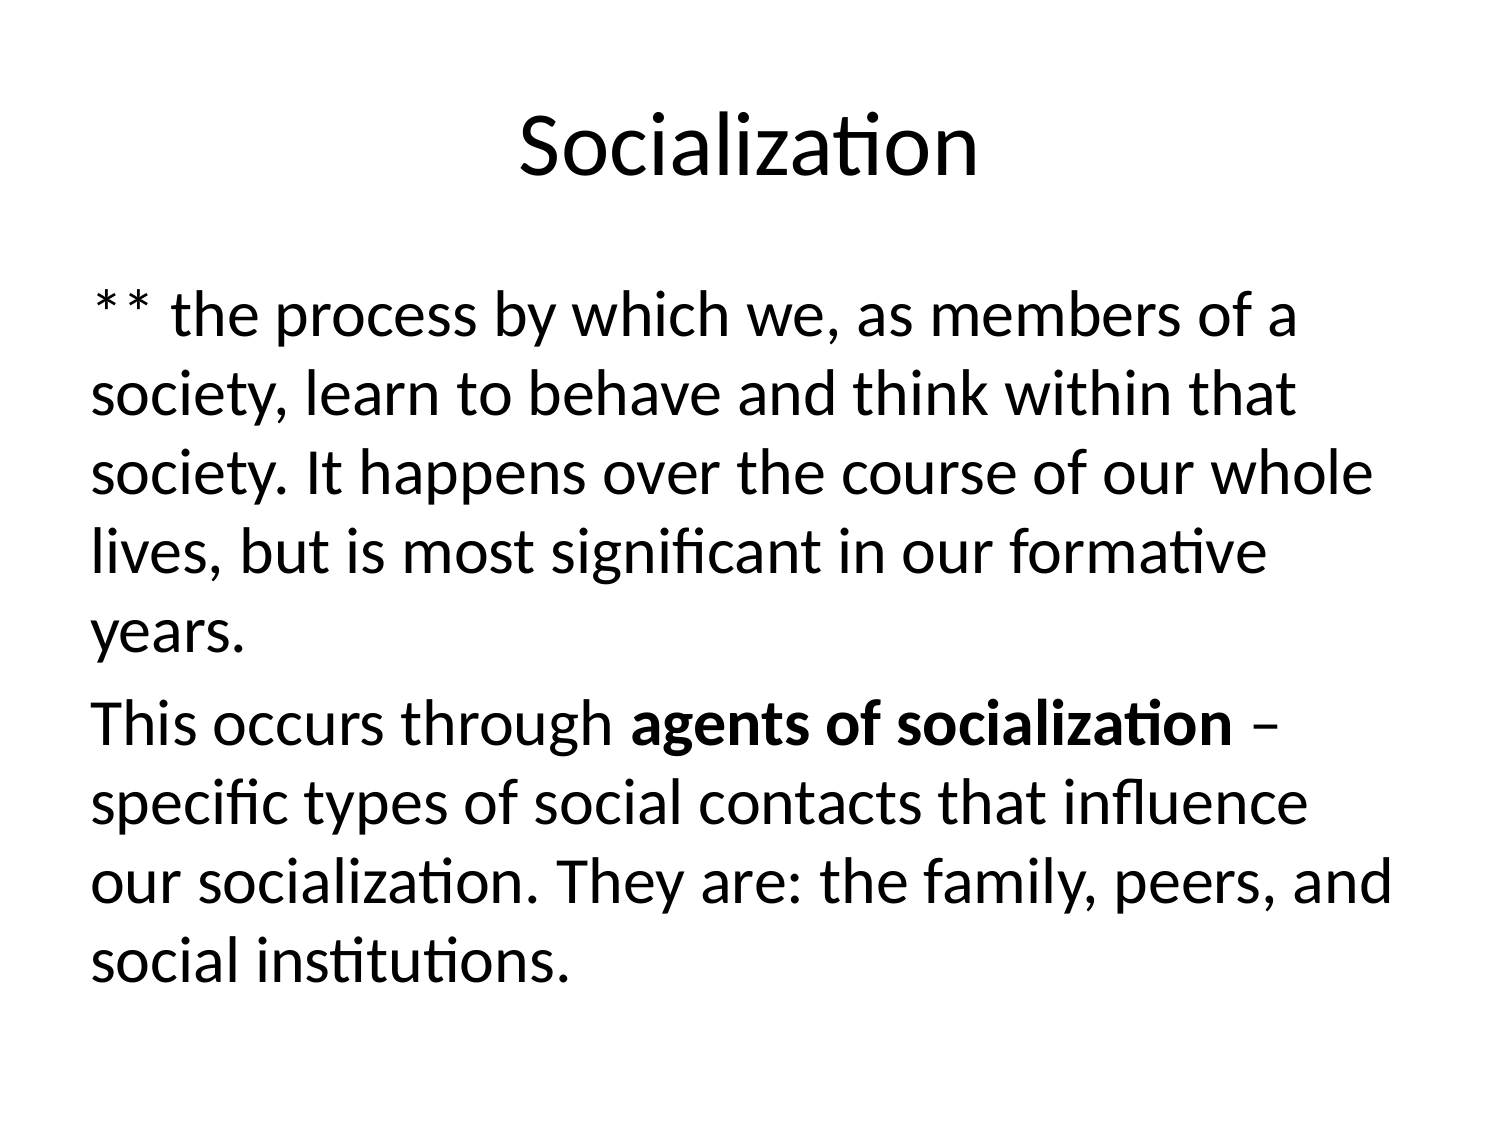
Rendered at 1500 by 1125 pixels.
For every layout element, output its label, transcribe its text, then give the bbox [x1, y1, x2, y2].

title Socialization [75, 45, 1425, 233]
list ** the process by which we, as members of a society, learn to behave and think within that society. It happens over the course of our whole lives, but is most significant in our formative years. This occurs through agents of socialization – specific types of social contacts that influence our socialization. They are: the family, peers, and social institutions. [75, 262, 1425, 1005]
